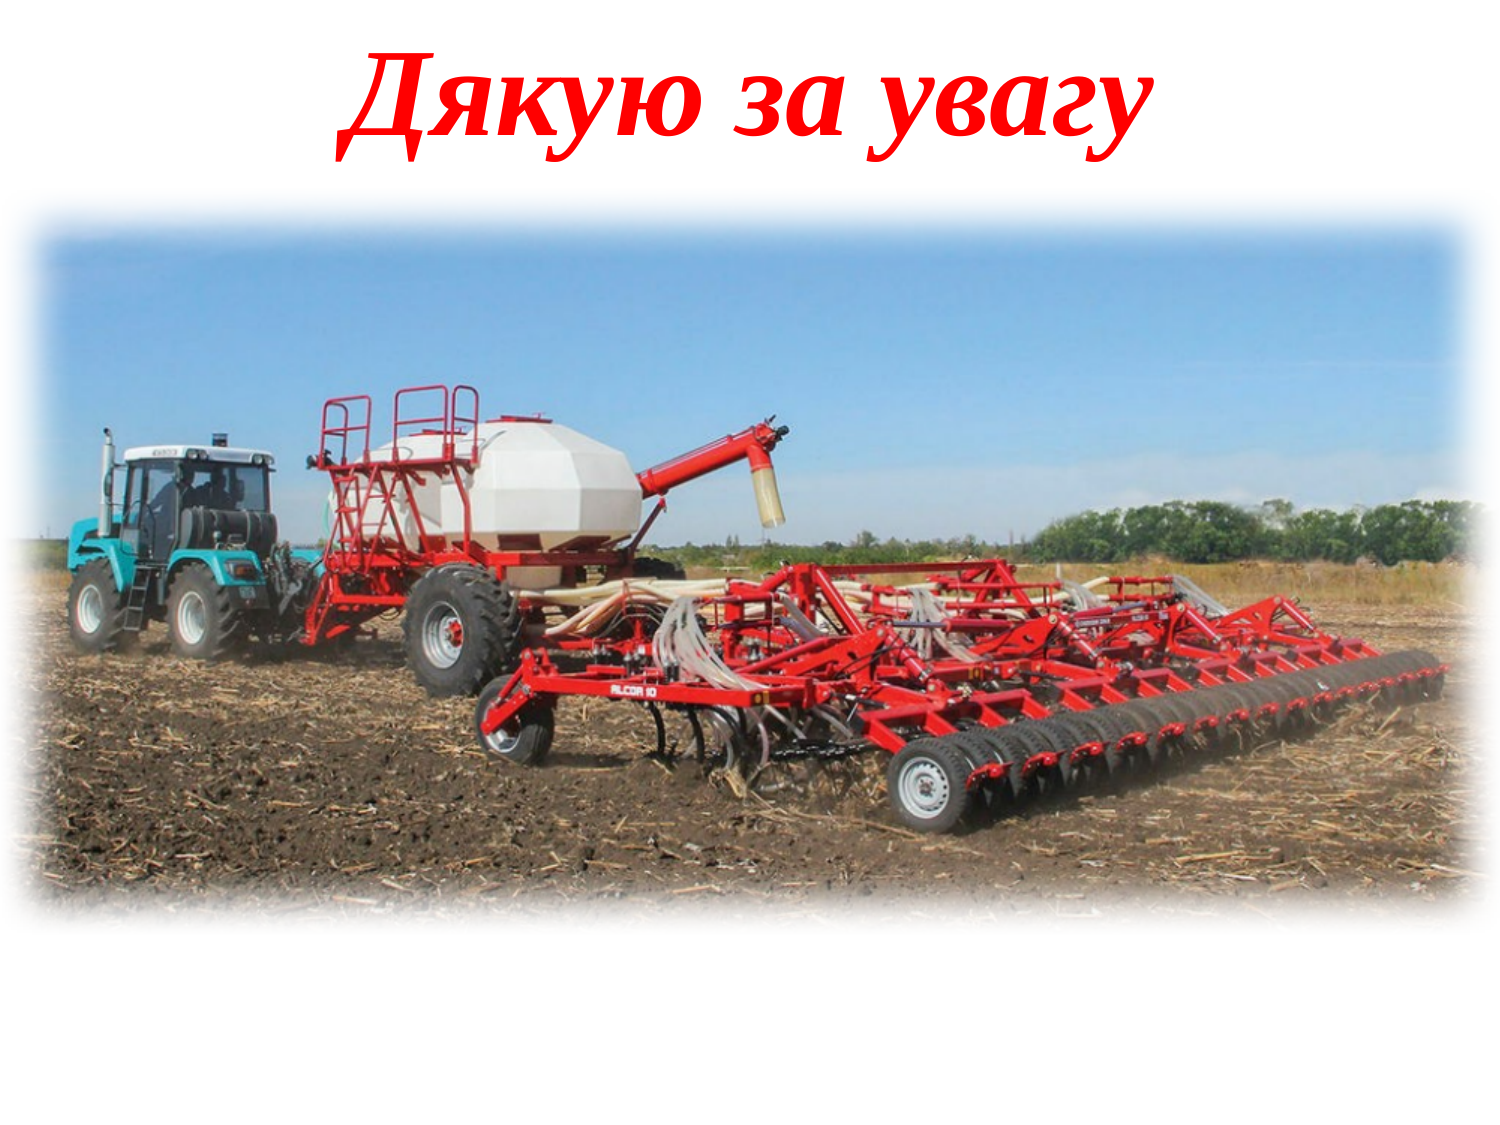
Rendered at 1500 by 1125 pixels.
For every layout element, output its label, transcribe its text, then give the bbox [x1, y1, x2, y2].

picture [0, 187, 1500, 937]
text_box Дякую за увагу [330, 2, 1170, 168]
